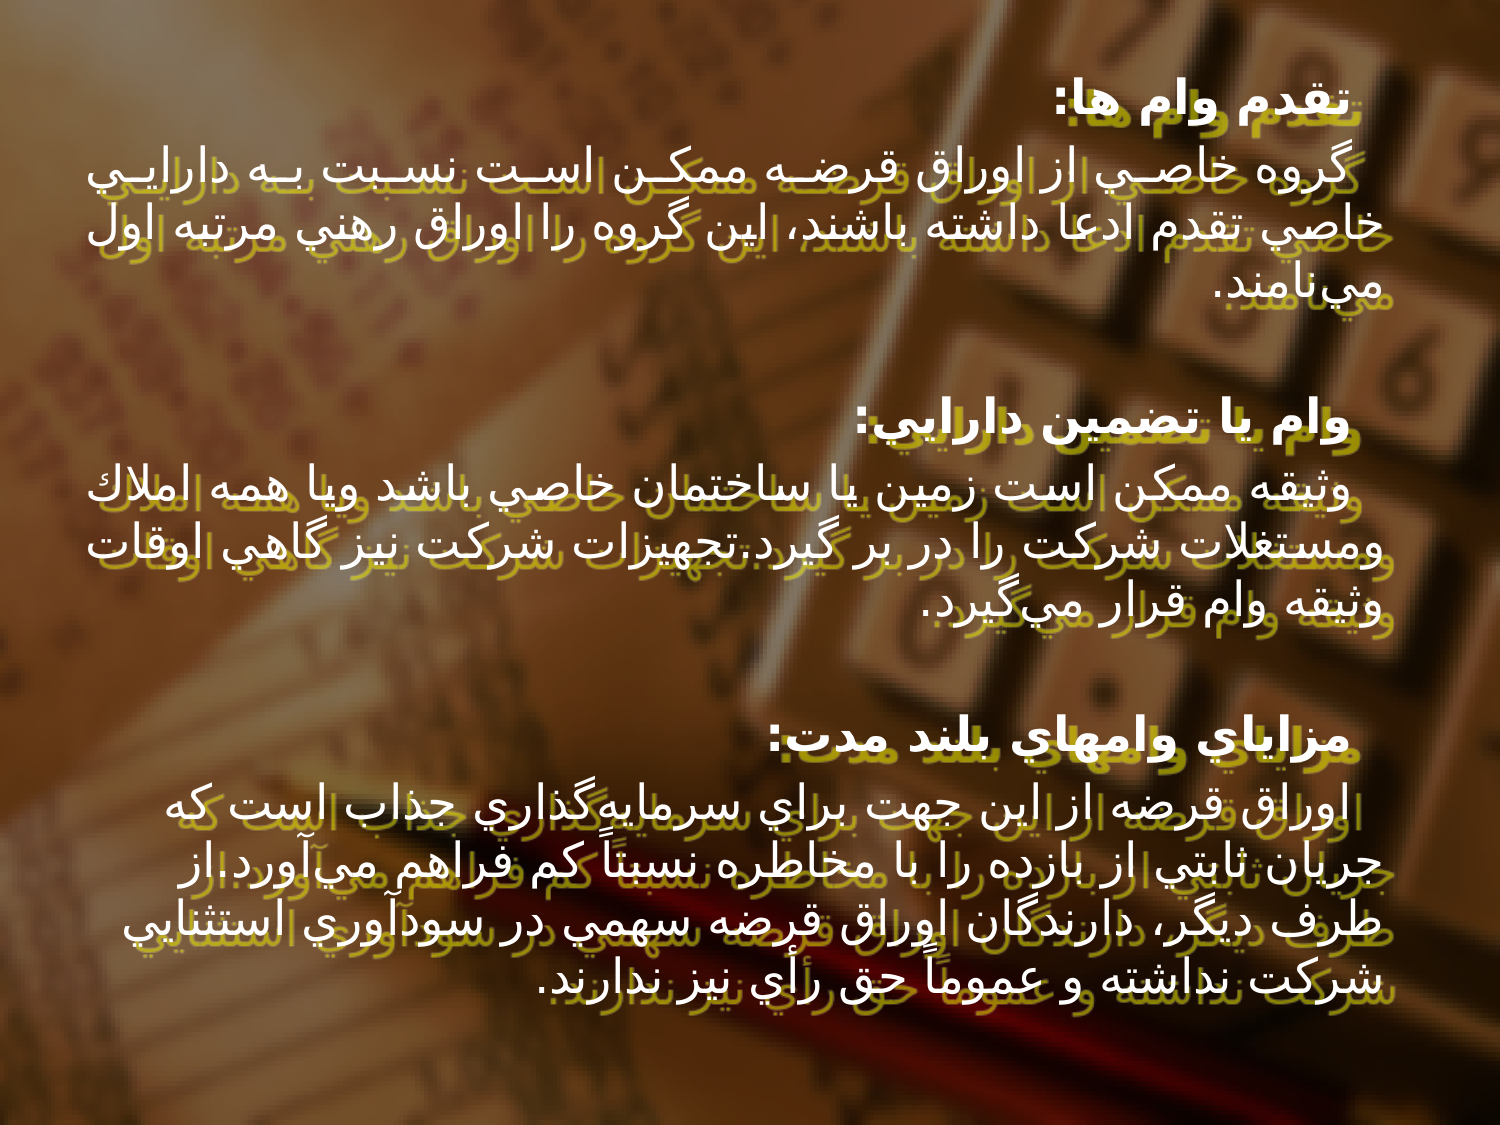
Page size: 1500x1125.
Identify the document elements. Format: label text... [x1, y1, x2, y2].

list تقدم وام ها: گروه خاصي از اوراق قرضه ممكن است نسبت به دارايي خاصي تقدم ادعا داشته باشند، اين گروه را اوراق رهني مرتبه اول مي‌نامند. وام يا تضمين دارايي: وثيقه ممكن است زمين يا ساختمان خاصي باشد ويا همه املاك ومستغلات شركت را در بر گيرد.تجهيزات شركت نيز گاهي اوقات وثيقه وام قرار مي‌گيرد. مزاياي وامهاي بلند مدت: اوراق قرضه از اين جهت براي سرمايه‌گذاري جذاب است كه جريان ثابتي از بازده را با مخاطره نسبتاً كم فراهم مي‌آورد.از طرف ديگر، دارندگان اوراق قرضه سهمي در سودآوري استثنايي شركت نداشته و عموماً حق رأي نيز ندارند. [70, 58, 1418, 1020]
picture [0, 0, 1500, 1125]
